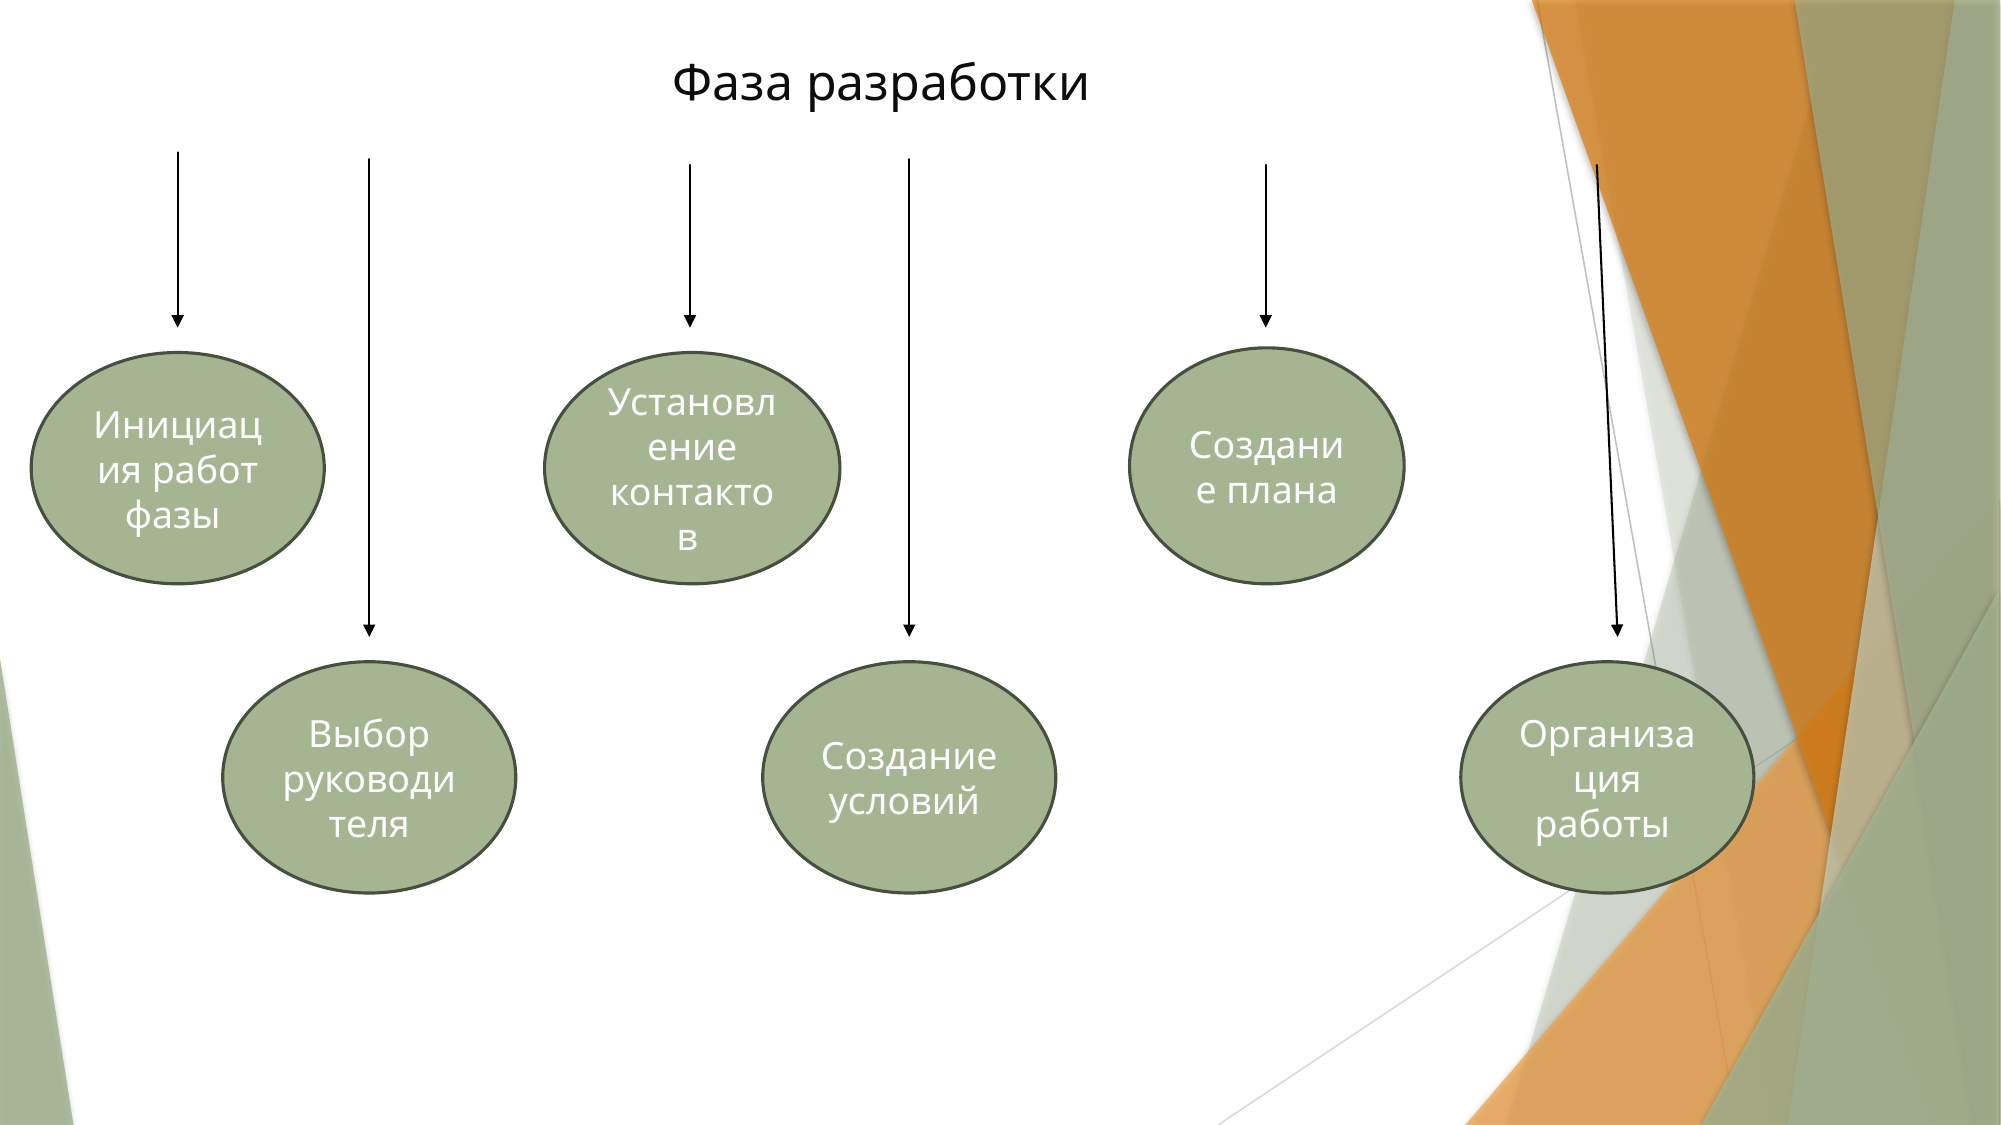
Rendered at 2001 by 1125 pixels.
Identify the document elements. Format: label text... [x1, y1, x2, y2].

text_box Выбор руководителя [221, 660, 518, 895]
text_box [1596, 164, 1619, 638]
text_box Организация работы [1459, 660, 1756, 895]
text_box Фаза разработки [657, 43, 1660, 119]
text_box Установление контактов [542, 350, 842, 586]
text_box Инициация работ фазы [29, 350, 326, 586]
text_box Создание условий [761, 660, 1058, 895]
text_box Создание плана [1127, 346, 1406, 586]
